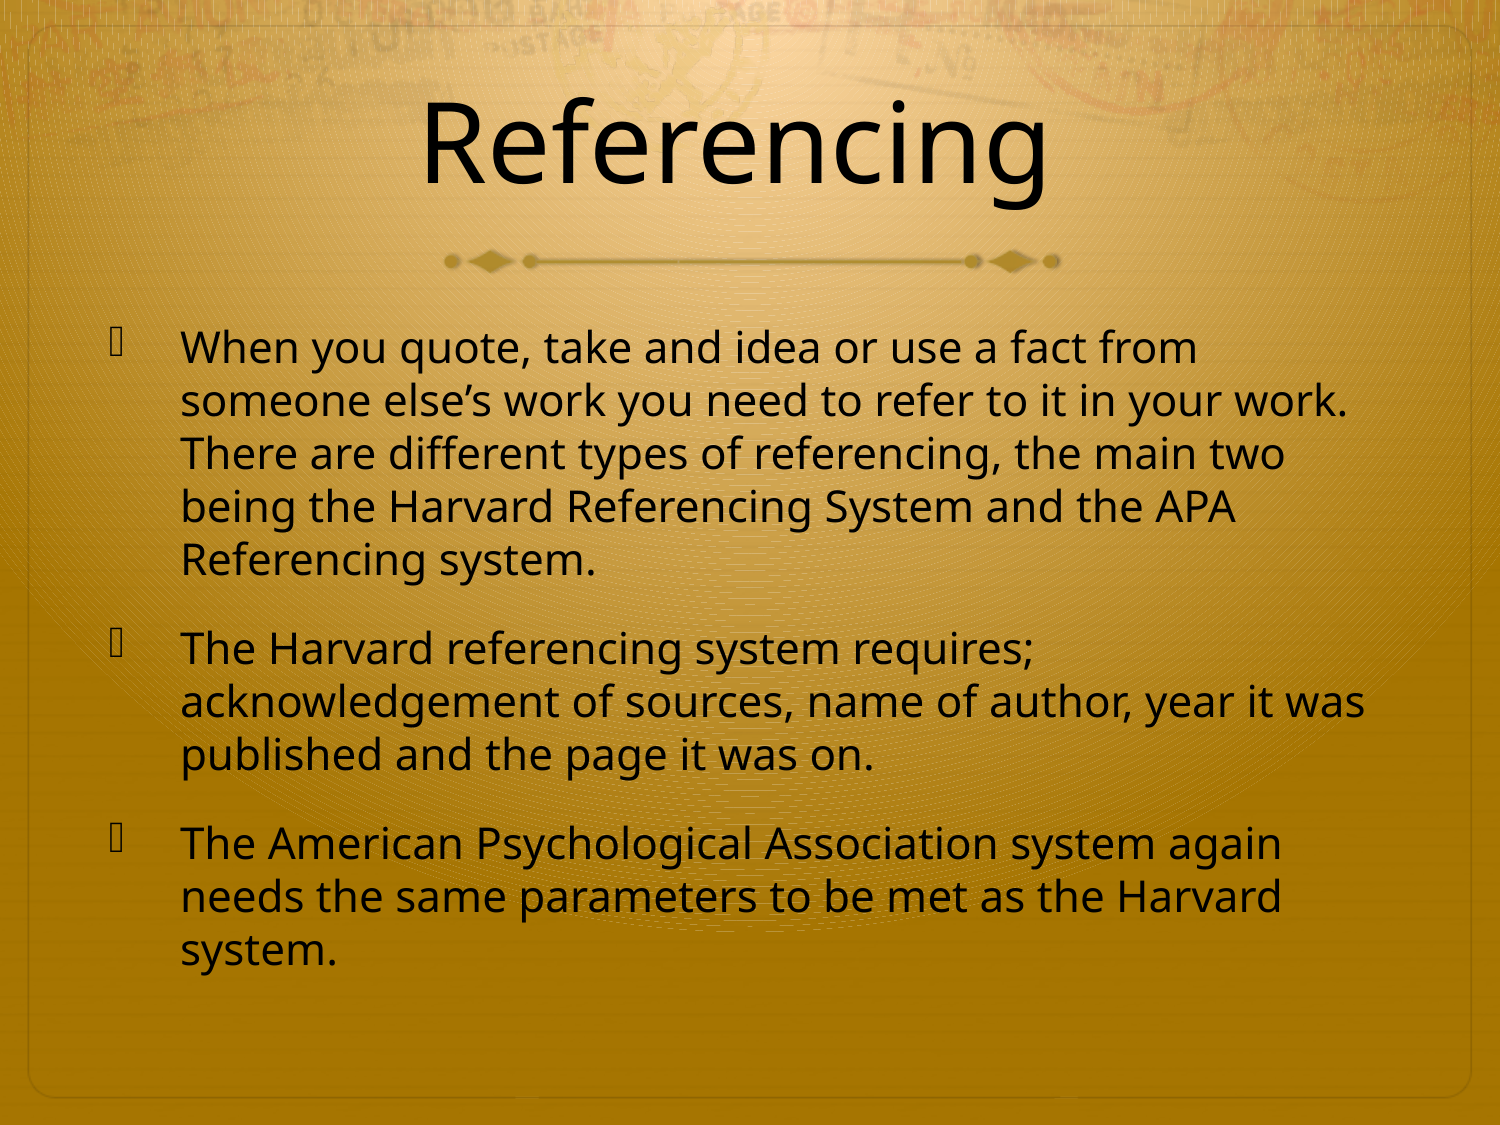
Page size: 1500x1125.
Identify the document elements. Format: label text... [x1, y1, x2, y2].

list When you quote, take and idea or use a fact from someone else’s work you need to refer to it in your work. There are different types of referencing, the main two being the Harvard Referencing System and the APA Referencing system. The Harvard referencing system requires; acknowledgement of sources, name of author, year it was published and the page it was on. The American Psychological Association system again needs the same parameters to be met as the Harvard system. [93, 312, 1407, 988]
picture [0, 0, 1500, 1125]
title Referencing [93, 45, 1407, 233]
